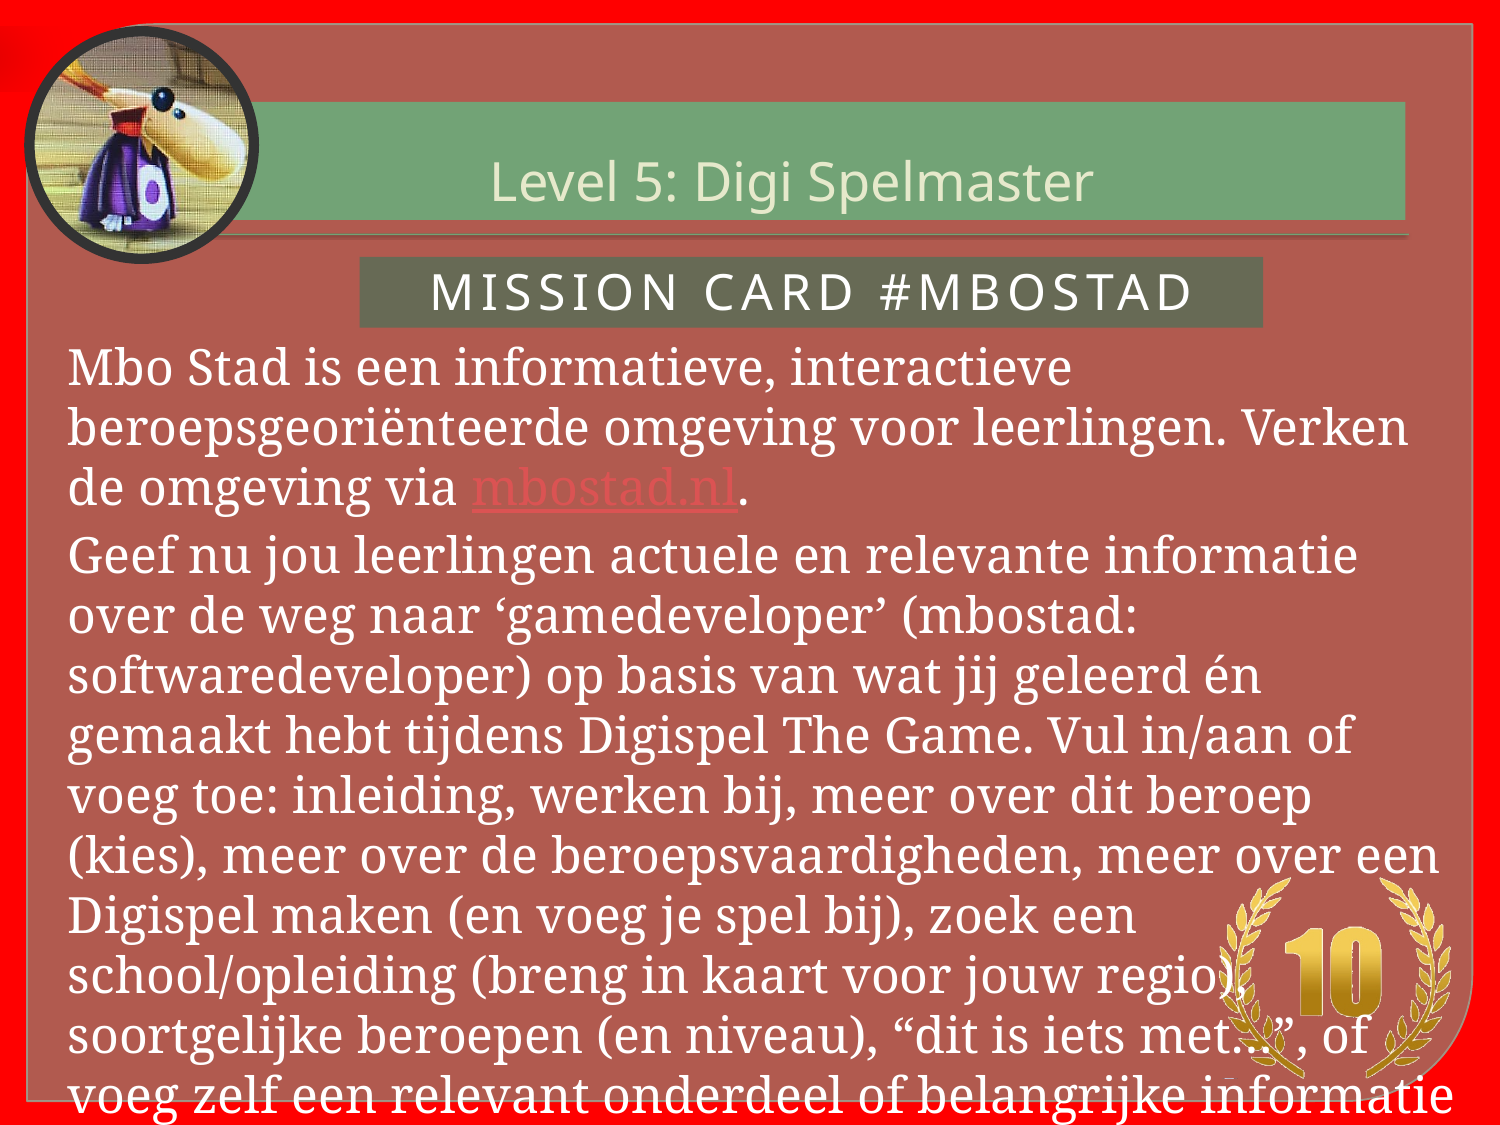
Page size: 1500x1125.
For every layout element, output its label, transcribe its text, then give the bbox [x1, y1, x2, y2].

text_box Mbo Stad is een informatieve, interactieve beroepsgeoriënteerde omgeving voor leerlingen. Verken de omgeving via mbostad.nl. Geef nu jou leerlingen actuele en relevante informatie over de weg naar ‘gamedeveloper’ (mbostad: softwaredeveloper) op basis van wat jij geleerd én gemaakt hebt tijdens Digispel The Game. Vul in/aan of voeg toe: inleiding, werken bij, meer over dit beroep (kies), meer over de beroepsvaardigheden, meer over een Digispel maken (en voeg je spel bij), zoek een school/opleiding (breng in kaart voor jouw regio), soortgelijke beroepen (en niveau), “dit is iets met…”, of voeg zelf een relevant onderdeel of belangrijke informatie toe. Deel in de Padlet. Voeg bij in je portfolio o.v.v. mission card. [53, 327, 1471, 1125]
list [29, 31, 255, 260]
picture [1216, 869, 1453, 1079]
title Level 5: Digi Spelmaster [260, 101, 1406, 220]
text_box Mission card #mbostad [359, 256, 1264, 327]
